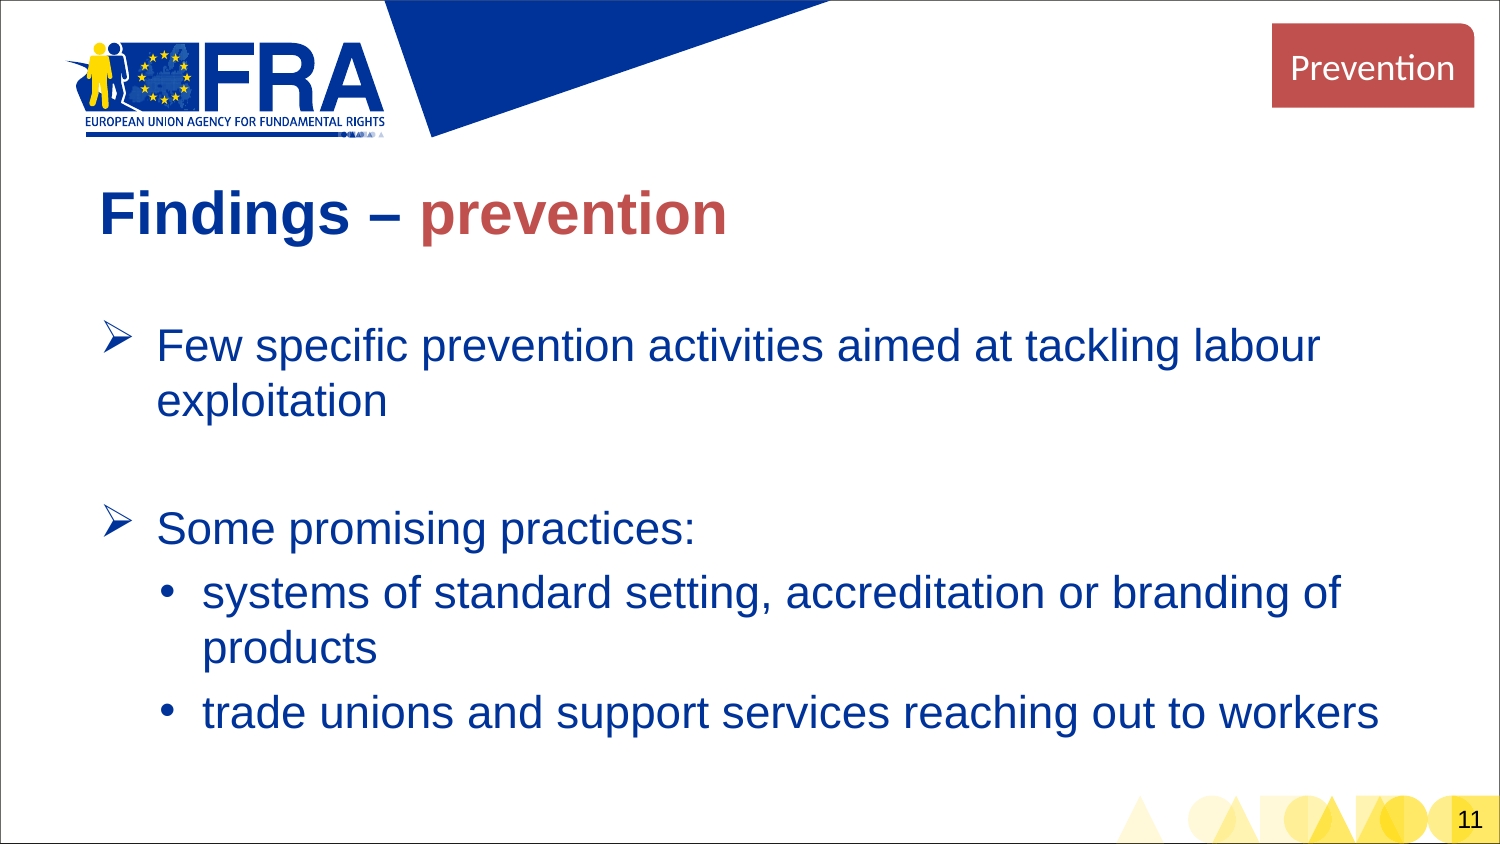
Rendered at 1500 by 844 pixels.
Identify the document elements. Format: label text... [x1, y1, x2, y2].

text_box Prevention [1268, 19, 1478, 112]
list Few specific prevention activities aimed at tackling labour exploitation Some promising practices: systems of standard setting, accreditation or branding of products trade unions and support services reaching out to workers [84, 308, 1495, 817]
text_box Findings – prevention [84, 166, 1376, 254]
